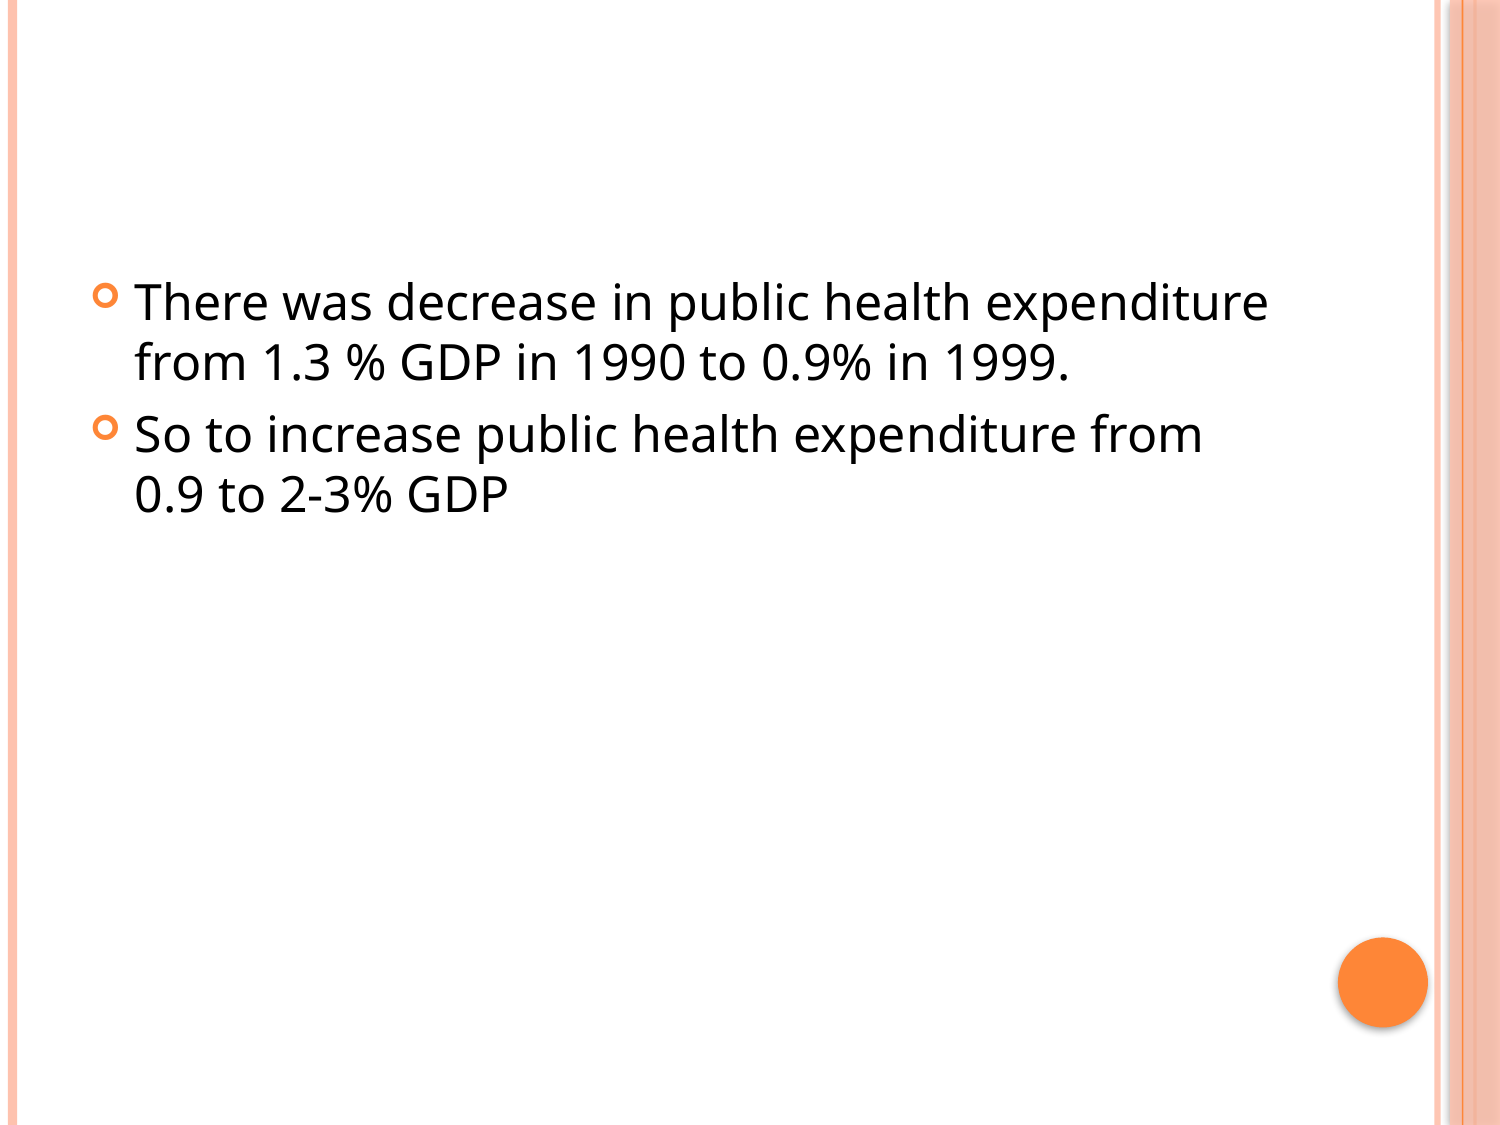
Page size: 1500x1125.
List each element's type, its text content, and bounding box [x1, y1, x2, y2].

list There was decrease in public health expenditure from 1.3 % GDP in 1990 to 0.9% in 1999. So to increase public health expenditure from 0.9 to 2-3% GDP [75, 262, 1300, 1062]
